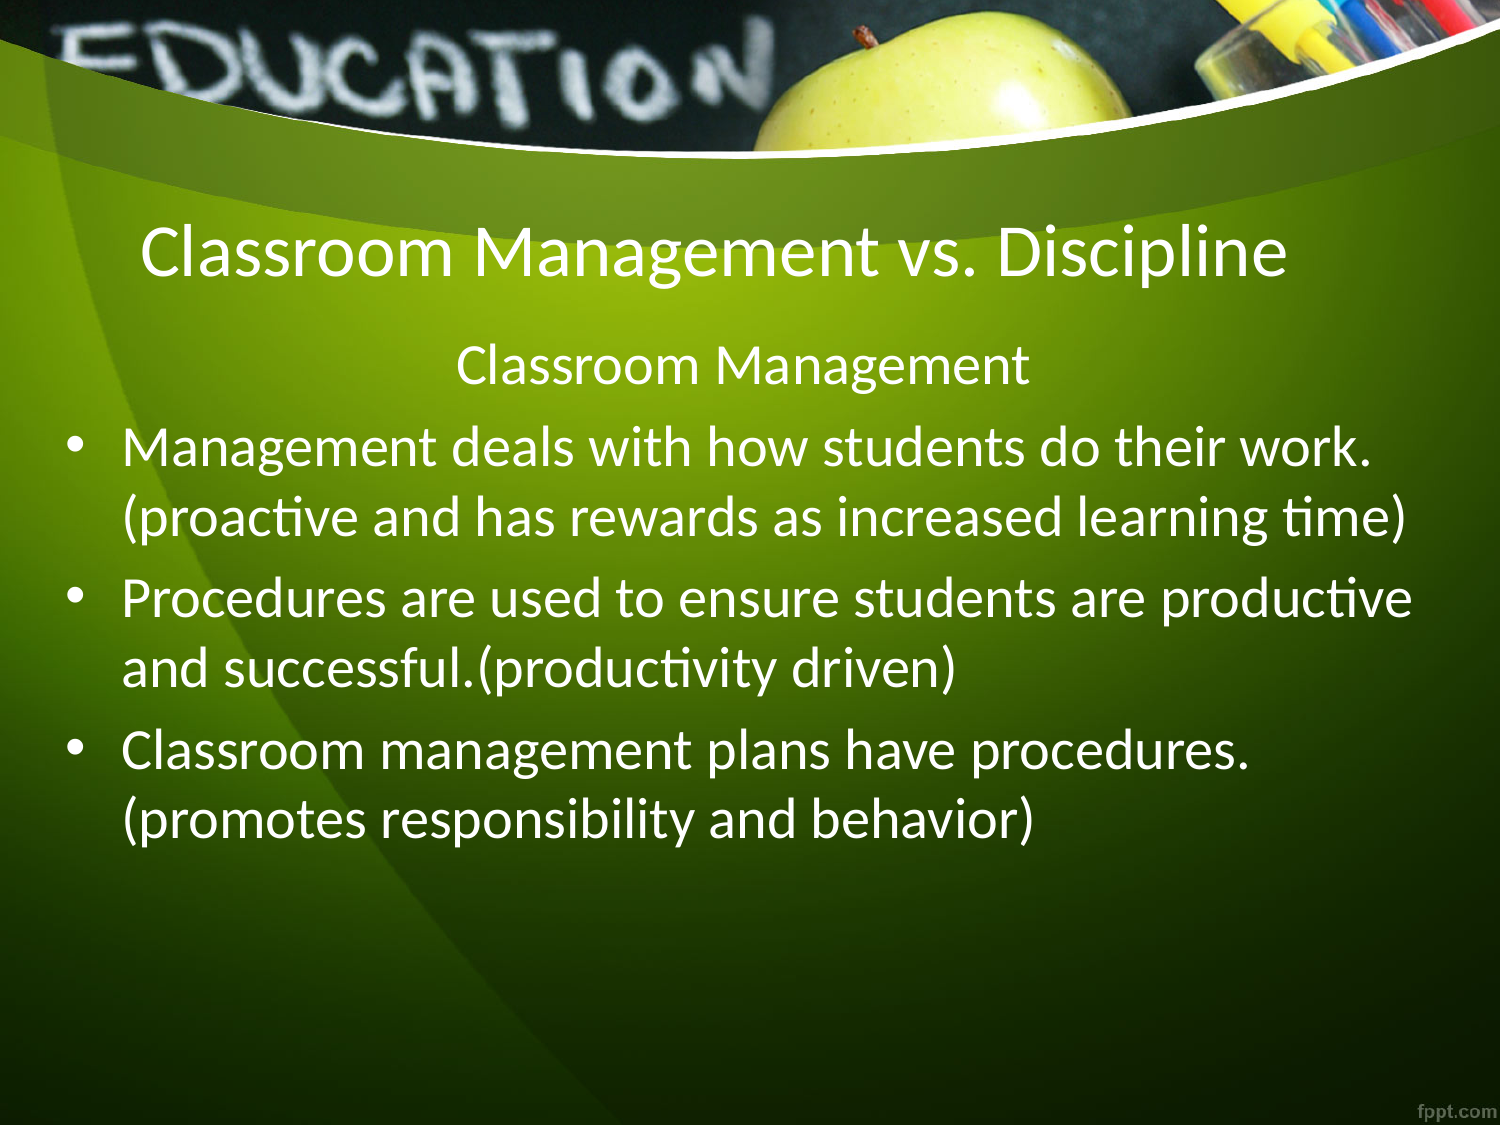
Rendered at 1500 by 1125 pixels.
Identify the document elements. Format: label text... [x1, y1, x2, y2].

picture [0, 0, 1500, 1125]
title Classroom Management vs. Discipline [125, 174, 1413, 237]
list Classroom Management Management deals with how students do their work.(proactive and has rewards as increased learning time) Procedures are used to ensure students are productive and successful.(productivity driven) Classroom management plans have procedures.(promotes responsibility and behavior) [50, 237, 1438, 1065]
